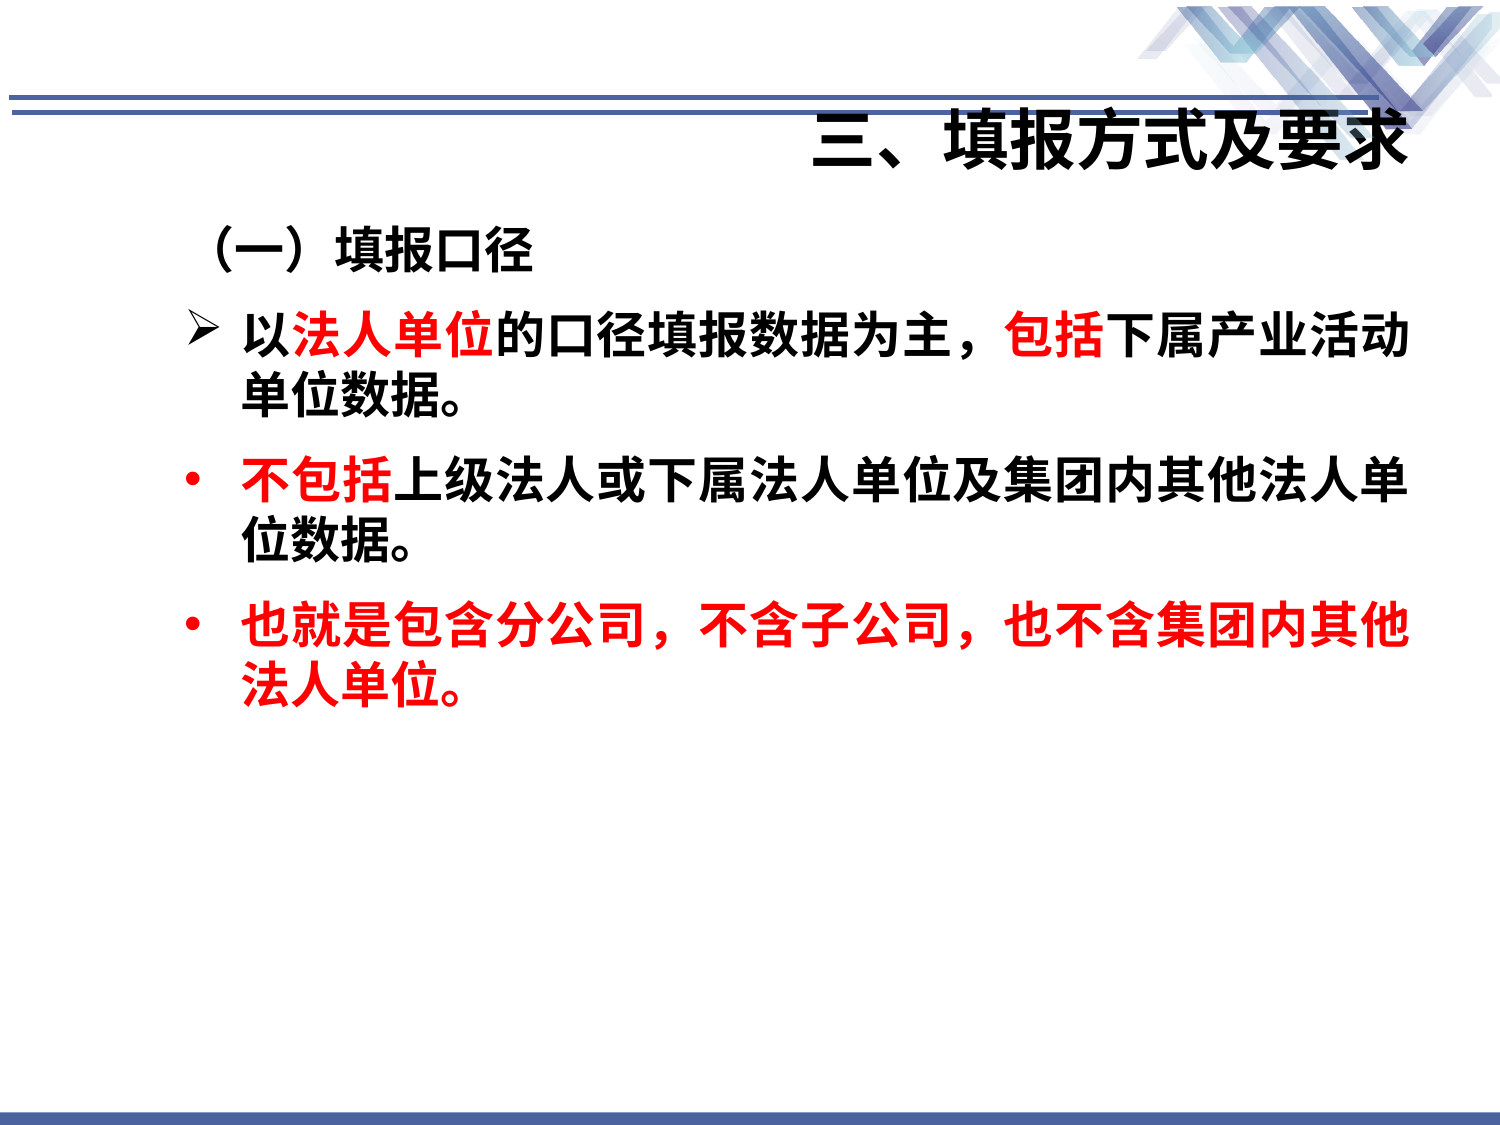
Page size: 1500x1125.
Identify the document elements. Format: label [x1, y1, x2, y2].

text_box [0, 6, 1500, 1125]
